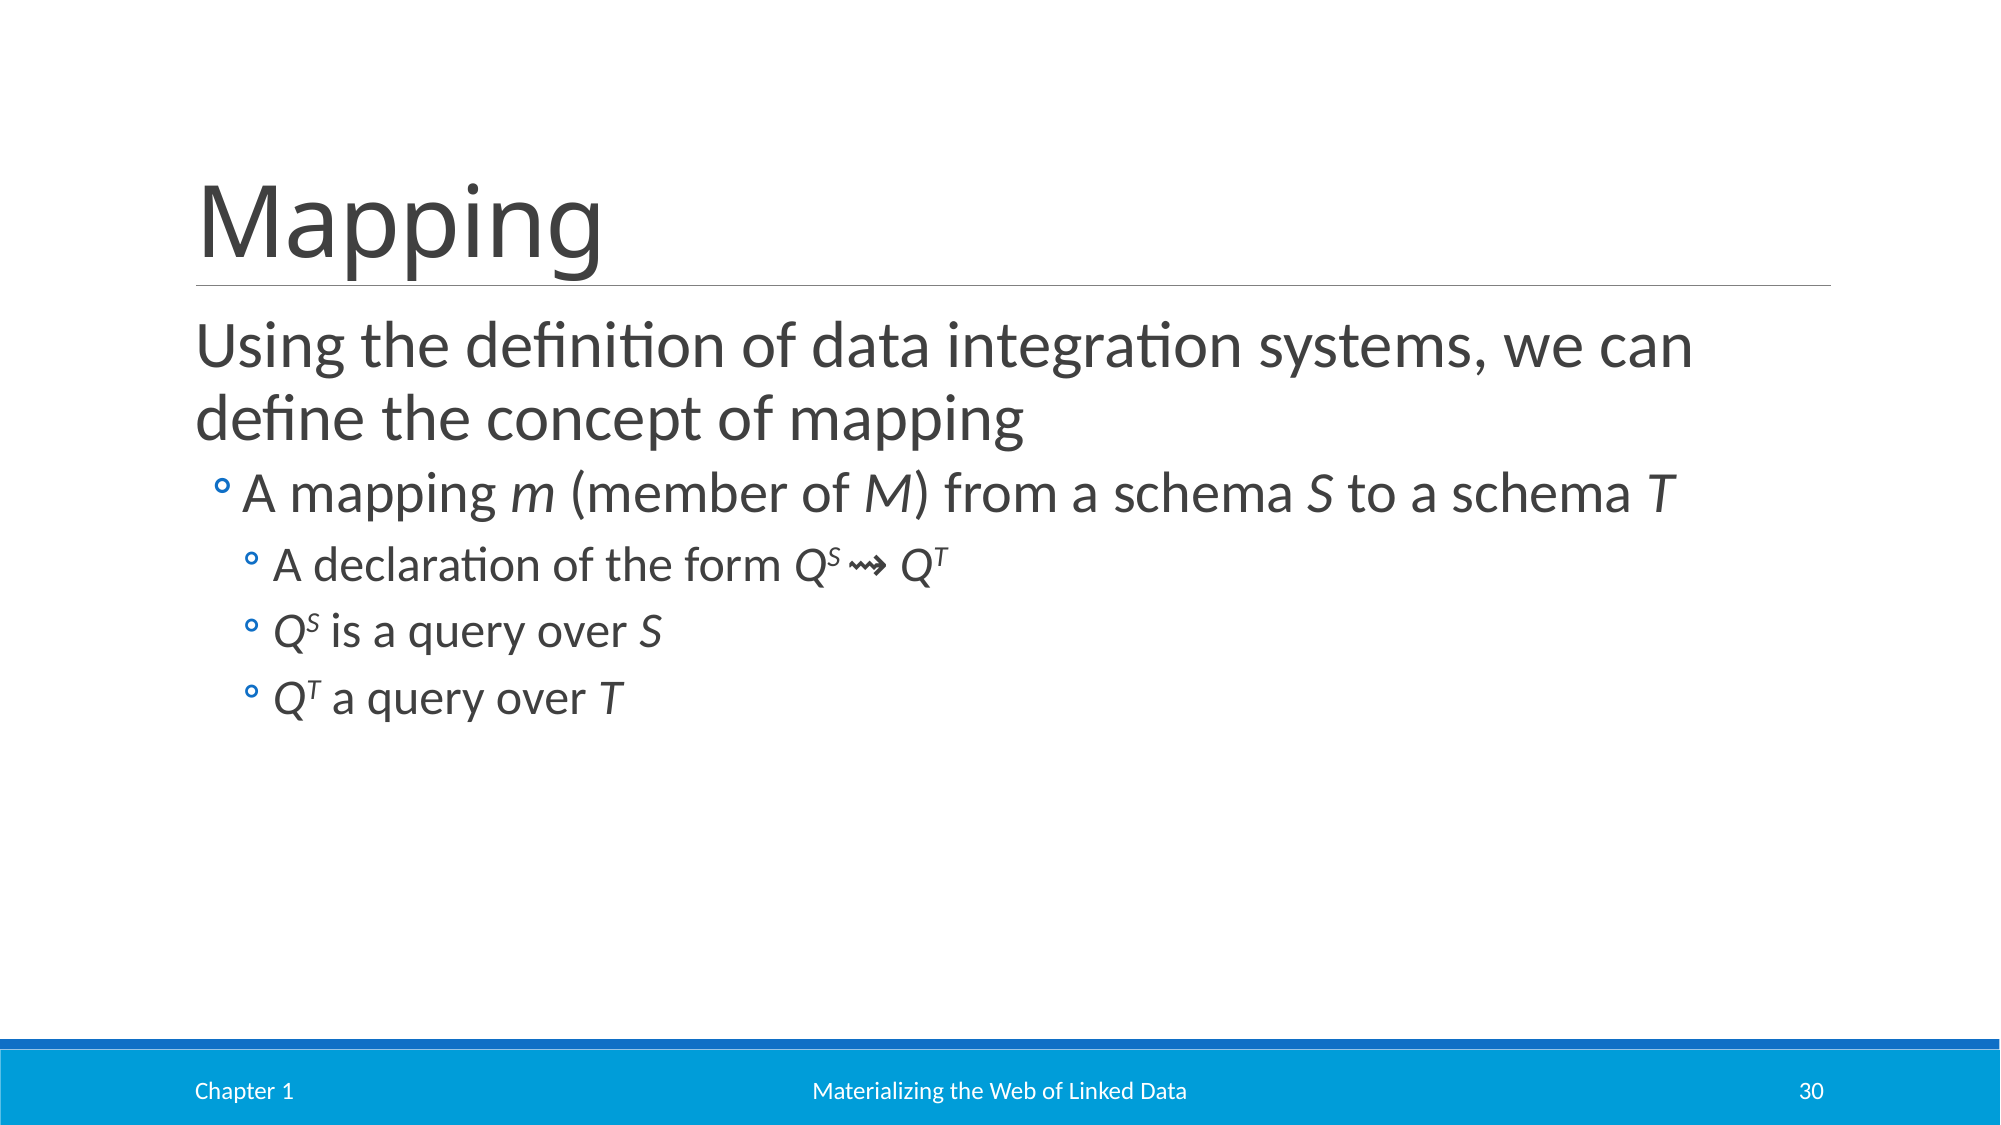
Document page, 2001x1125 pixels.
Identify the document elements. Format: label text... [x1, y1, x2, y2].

title Mapping [180, 47, 1830, 285]
footer Materializing the Web of Linked Data [604, 1059, 1396, 1120]
slide_number 30 [1624, 1059, 1840, 1120]
slide_number Chapter 1 [180, 1059, 586, 1120]
list Using the definition of data integration systems, we can define the concept of mapping A mapping m (member of M) from a schema S to a schema T A declaration of the form QS ⇝ QT QS is a query over S QT a query over T [180, 302, 1830, 963]
